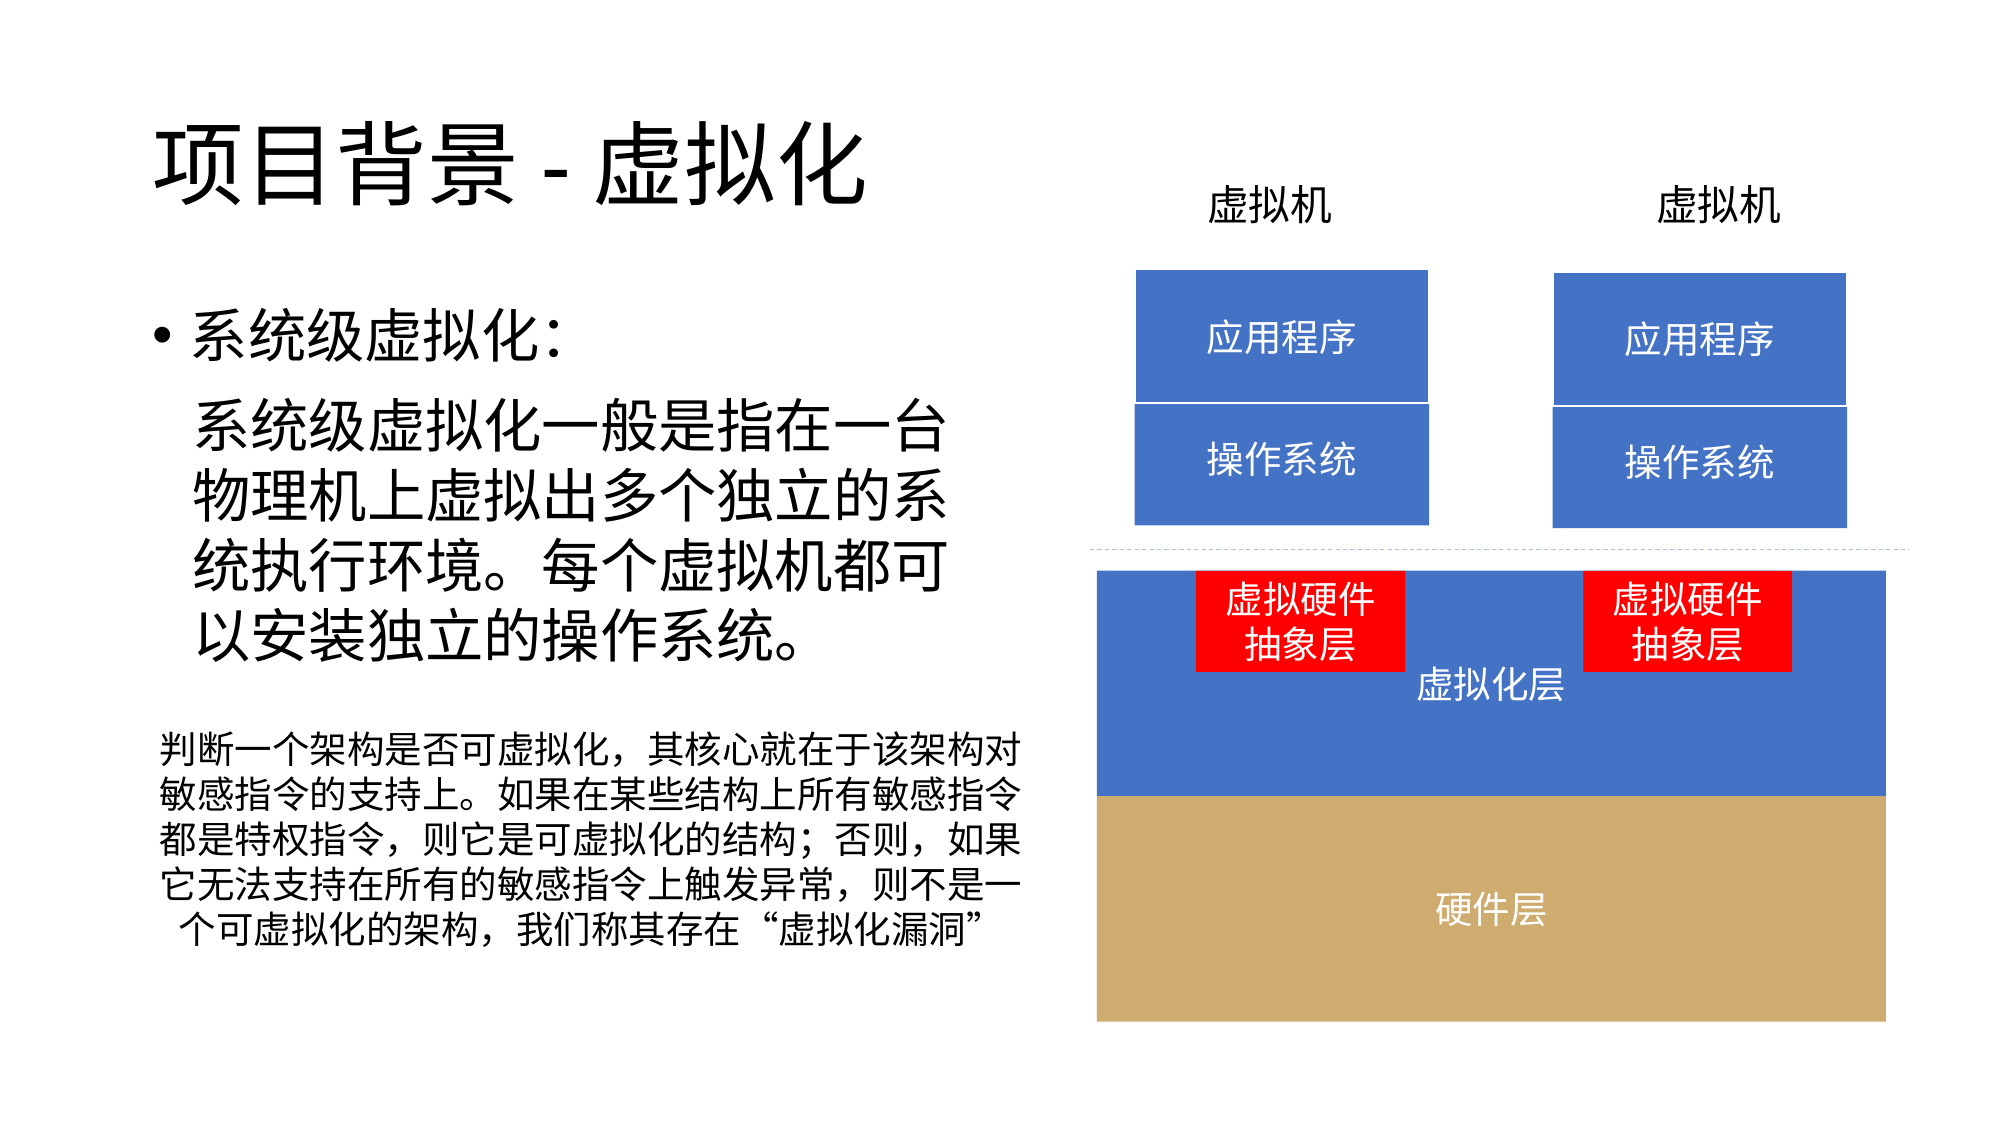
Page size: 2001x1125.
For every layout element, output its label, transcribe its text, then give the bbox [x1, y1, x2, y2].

text_box 应用程序 [1551, 271, 1848, 407]
text_box 操作系统 [1551, 407, 1848, 529]
text_box 虚拟机 [1134, 171, 1406, 237]
text_box 判断一个架构是否可虚拟化，其核心就在于该架构对敏感指令的支持上。如果在某些结构上所有敏感指令都是特权指令，则它是可虚拟化的结构；否则，如果它无法支持在所有的敏感指令上触发异常，则不是一个可虚拟化的架构，我们称其存在“虚拟化漏洞” [137, 718, 1045, 959]
text_box 操作系统 [1134, 404, 1430, 526]
title 项目背景-虚拟化 [137, 59, 1863, 278]
text_box 虚拟机 [1583, 171, 1854, 237]
text_box 硬件层 [1096, 795, 1887, 1023]
text_box 虚拟硬件抽象层 [1195, 570, 1406, 673]
text_box 虚拟硬件抽象层 [1582, 570, 1793, 673]
text_box 应用程序 [1134, 268, 1430, 404]
text_box 虚拟化层 [1096, 570, 1887, 795]
list 系统级虚拟化： [137, 299, 1863, 1014]
text_box 系统级虚拟化一般是指在一台物理机上虚拟出多个独立的系统执行环境。每个虚拟机都可以安装独立的操作系统。 [177, 382, 967, 677]
